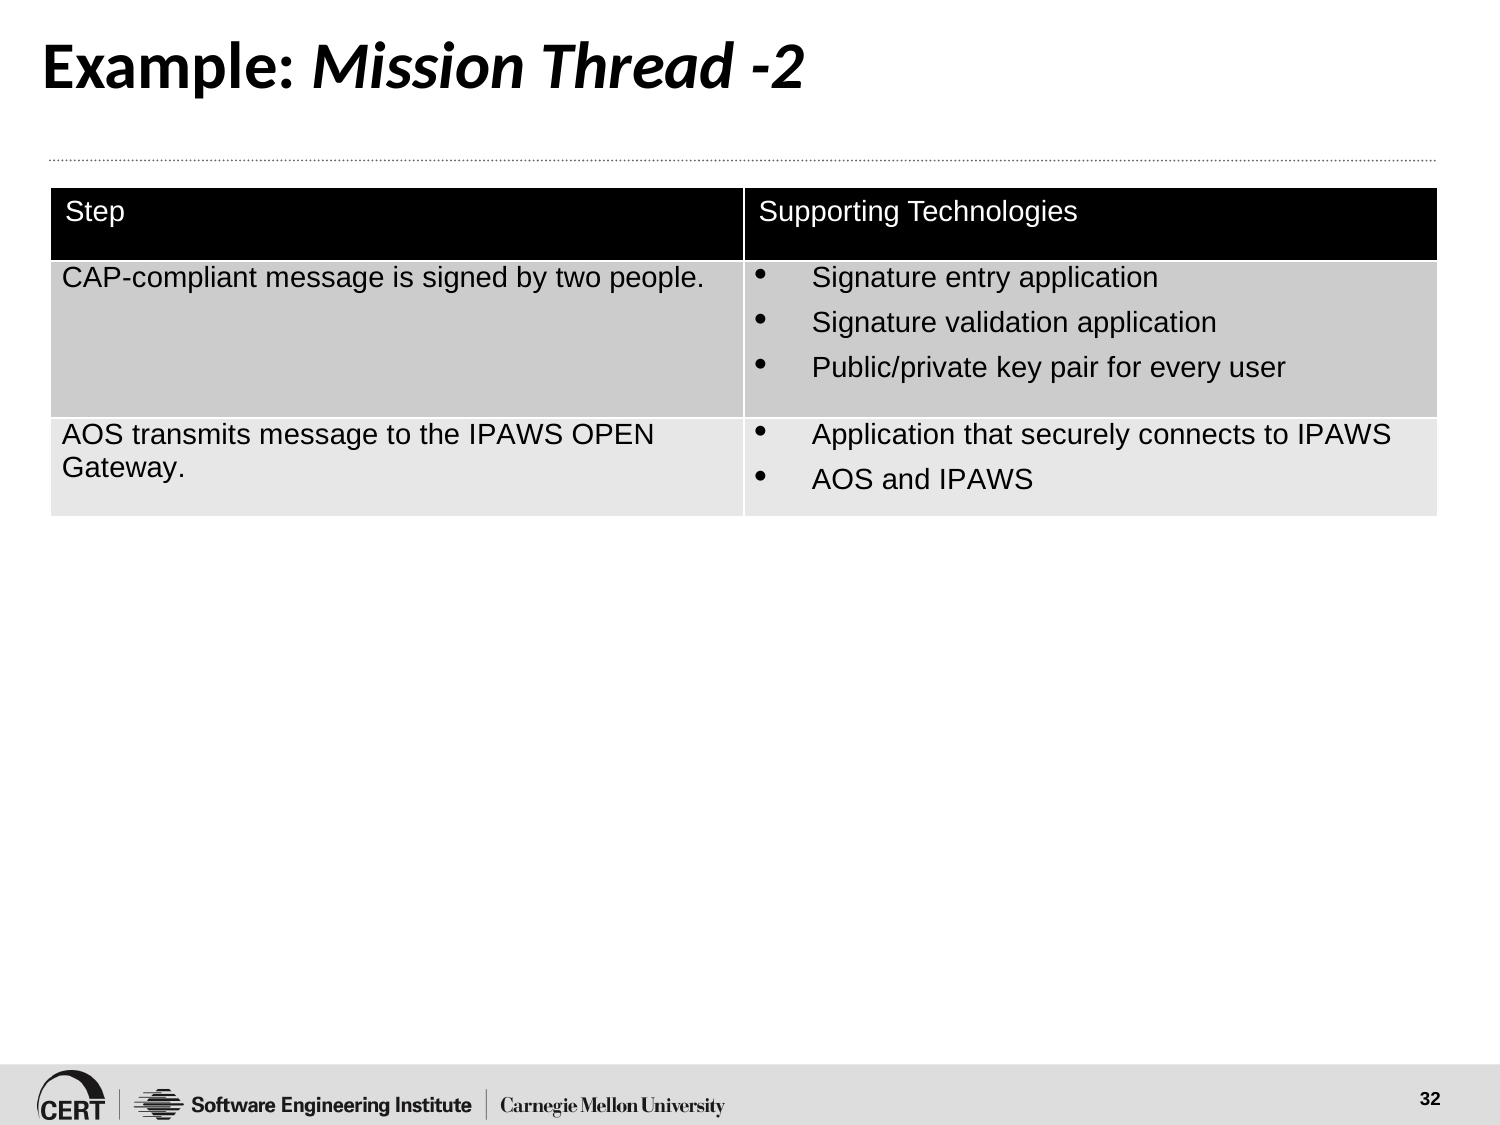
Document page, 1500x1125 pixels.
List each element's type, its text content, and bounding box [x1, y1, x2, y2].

table_cell Signature entry application Signature validation application Public/private key pair for every user [745, 262, 1437, 417]
table_header Step [51, 188, 743, 260]
table_cell CAP-compliant message is signed by two people. [51, 262, 743, 417]
picture [37, 1069, 725, 1122]
table_header Supporting Technologies [745, 188, 1437, 260]
table_cell AOS transmits message to the IPAWS OPEN Gateway. [51, 419, 743, 516]
table_cell Application that securely connects to IPAWS AOS and IPAWS [745, 419, 1437, 516]
title Example: Mission Thread -2 [42, 37, 1434, 155]
